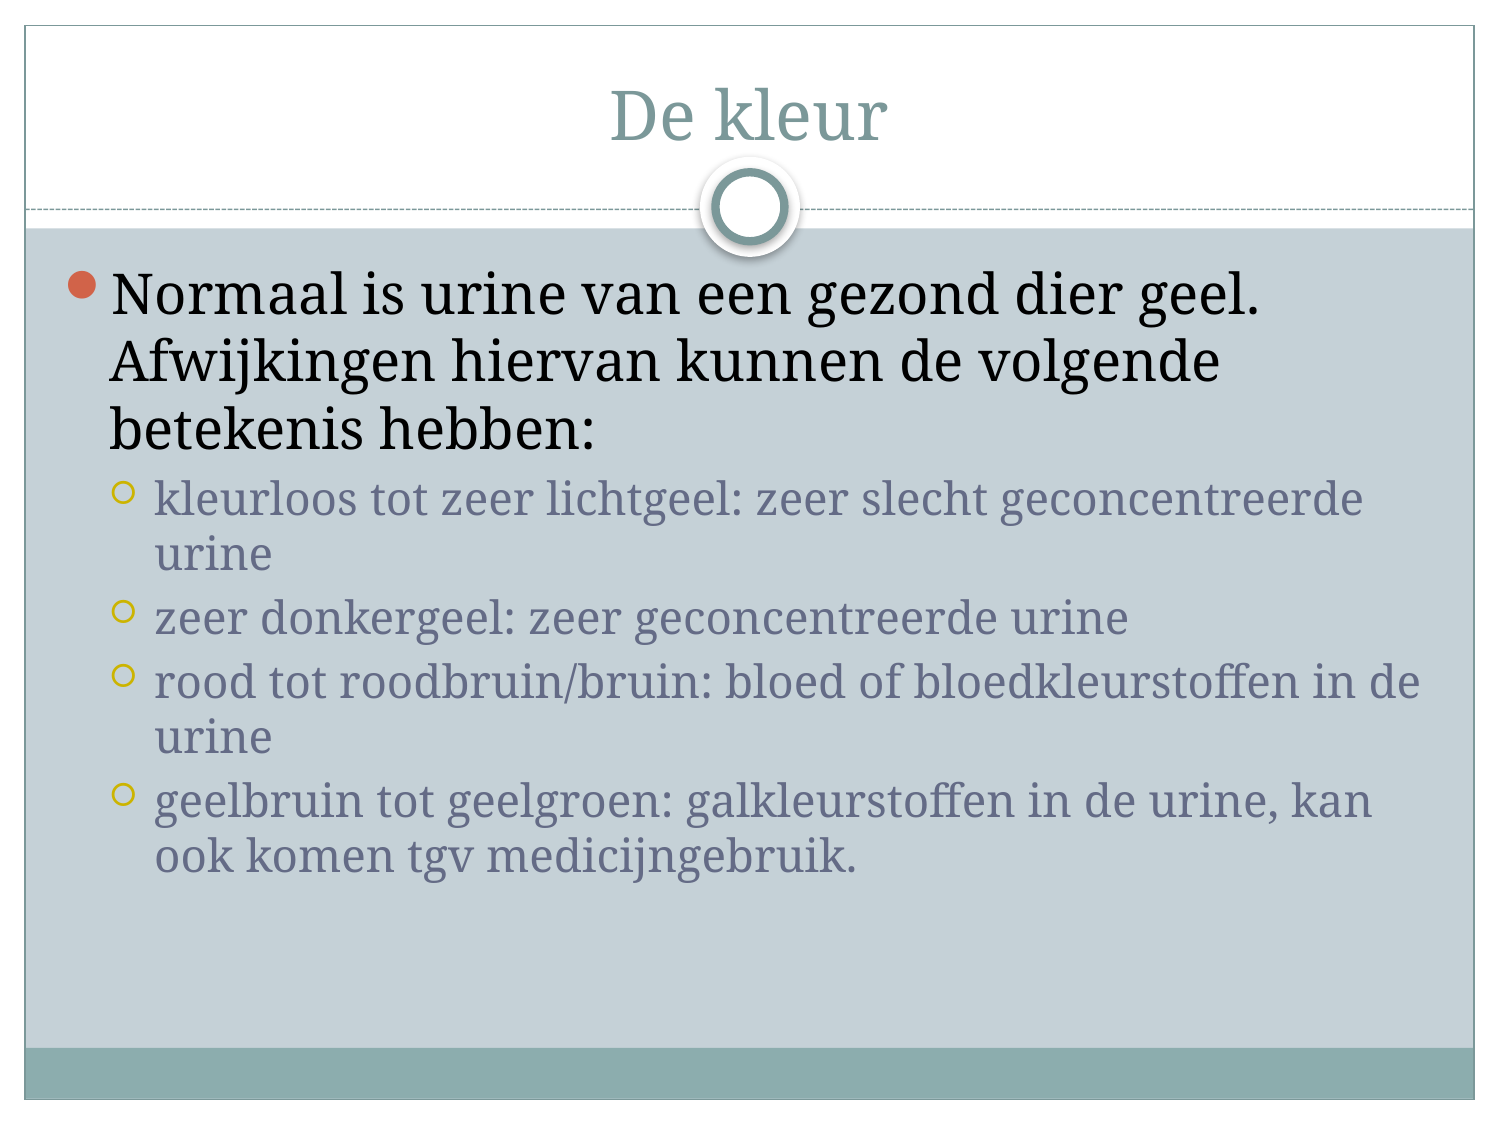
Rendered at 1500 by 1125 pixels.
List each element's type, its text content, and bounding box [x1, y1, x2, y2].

title De kleur [49, 37, 1450, 162]
list Normaal is urine van een gezond dier geel. Afwijkingen hiervan kunnen de volgende betekenis hebben: kleurloos tot zeer lichtgeel: zeer slecht geconcentreerde urine zeer donkergeel: zeer geconcentreerde urine rood tot roodbruin/bruin: bloed of bloedkleurstoffen in de urine geelbruin tot geelgroen: galkleurstoffen in de urine, kan ook komen tgv medicijngebruik. [49, 250, 1445, 1001]
